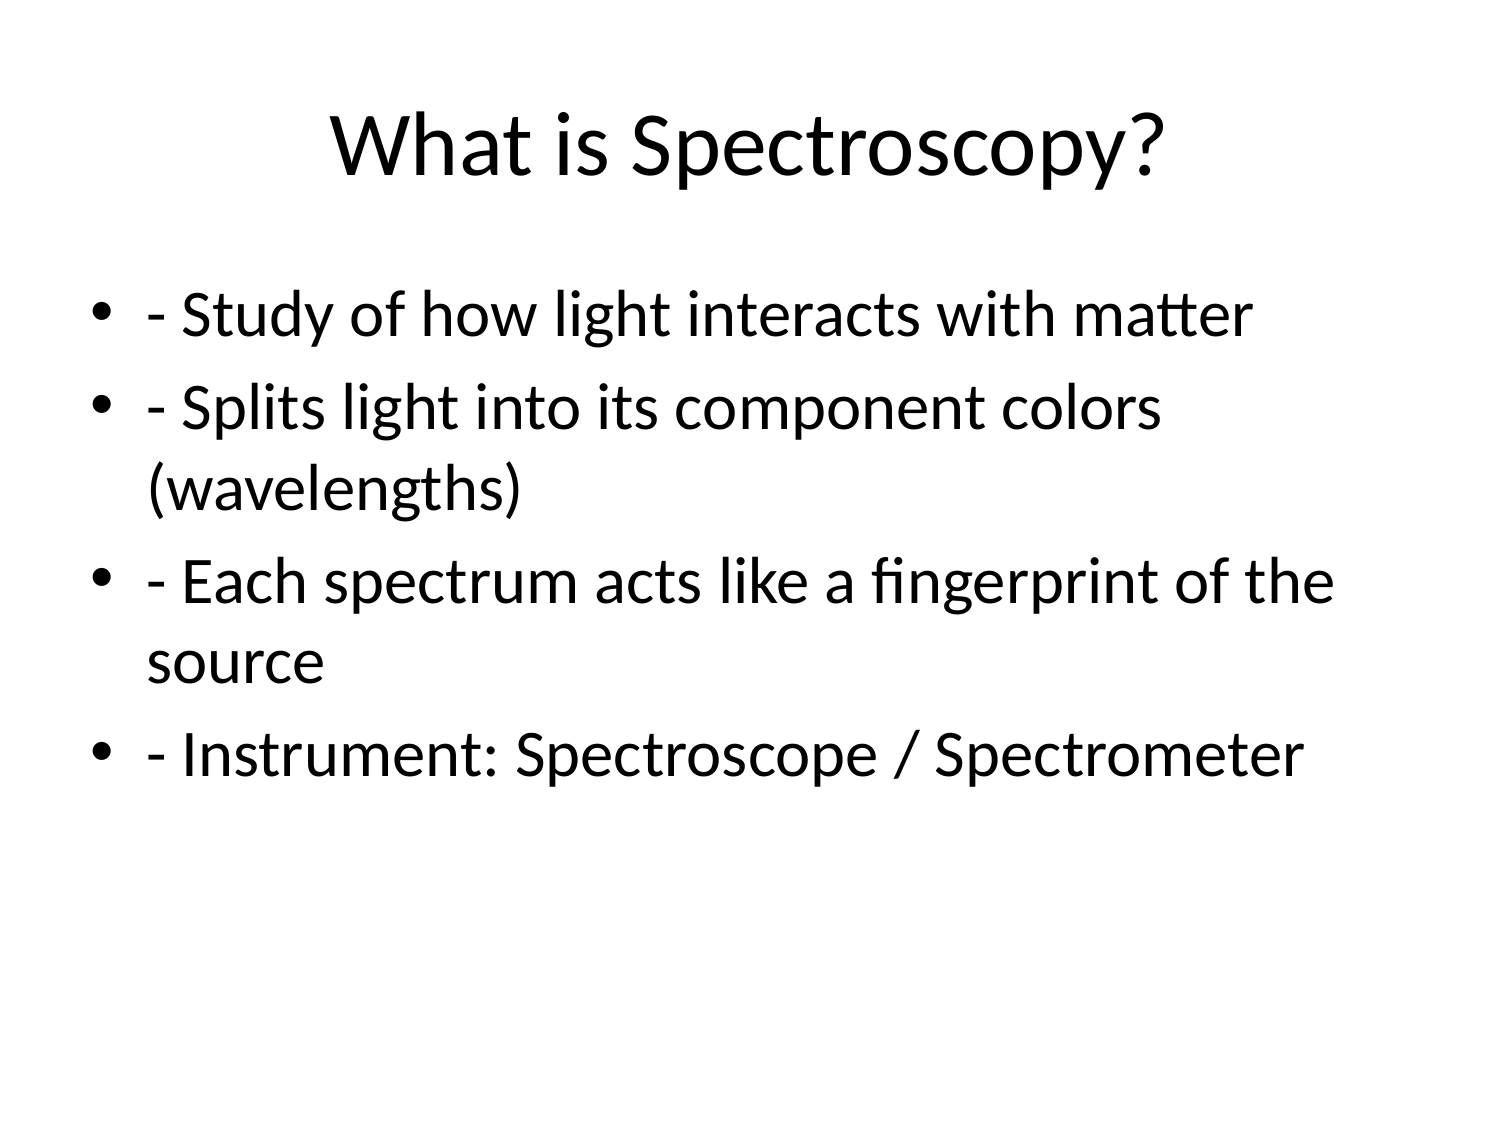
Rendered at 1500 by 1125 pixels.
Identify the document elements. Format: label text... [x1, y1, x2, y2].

list - Study of how light interacts with matter - Splits light into its component colors (wavelengths) - Each spectrum acts like a fingerprint of the source - Instrument: Spectroscope / Spectrometer [75, 262, 1425, 1005]
title What is Spectroscopy? [75, 45, 1425, 233]
